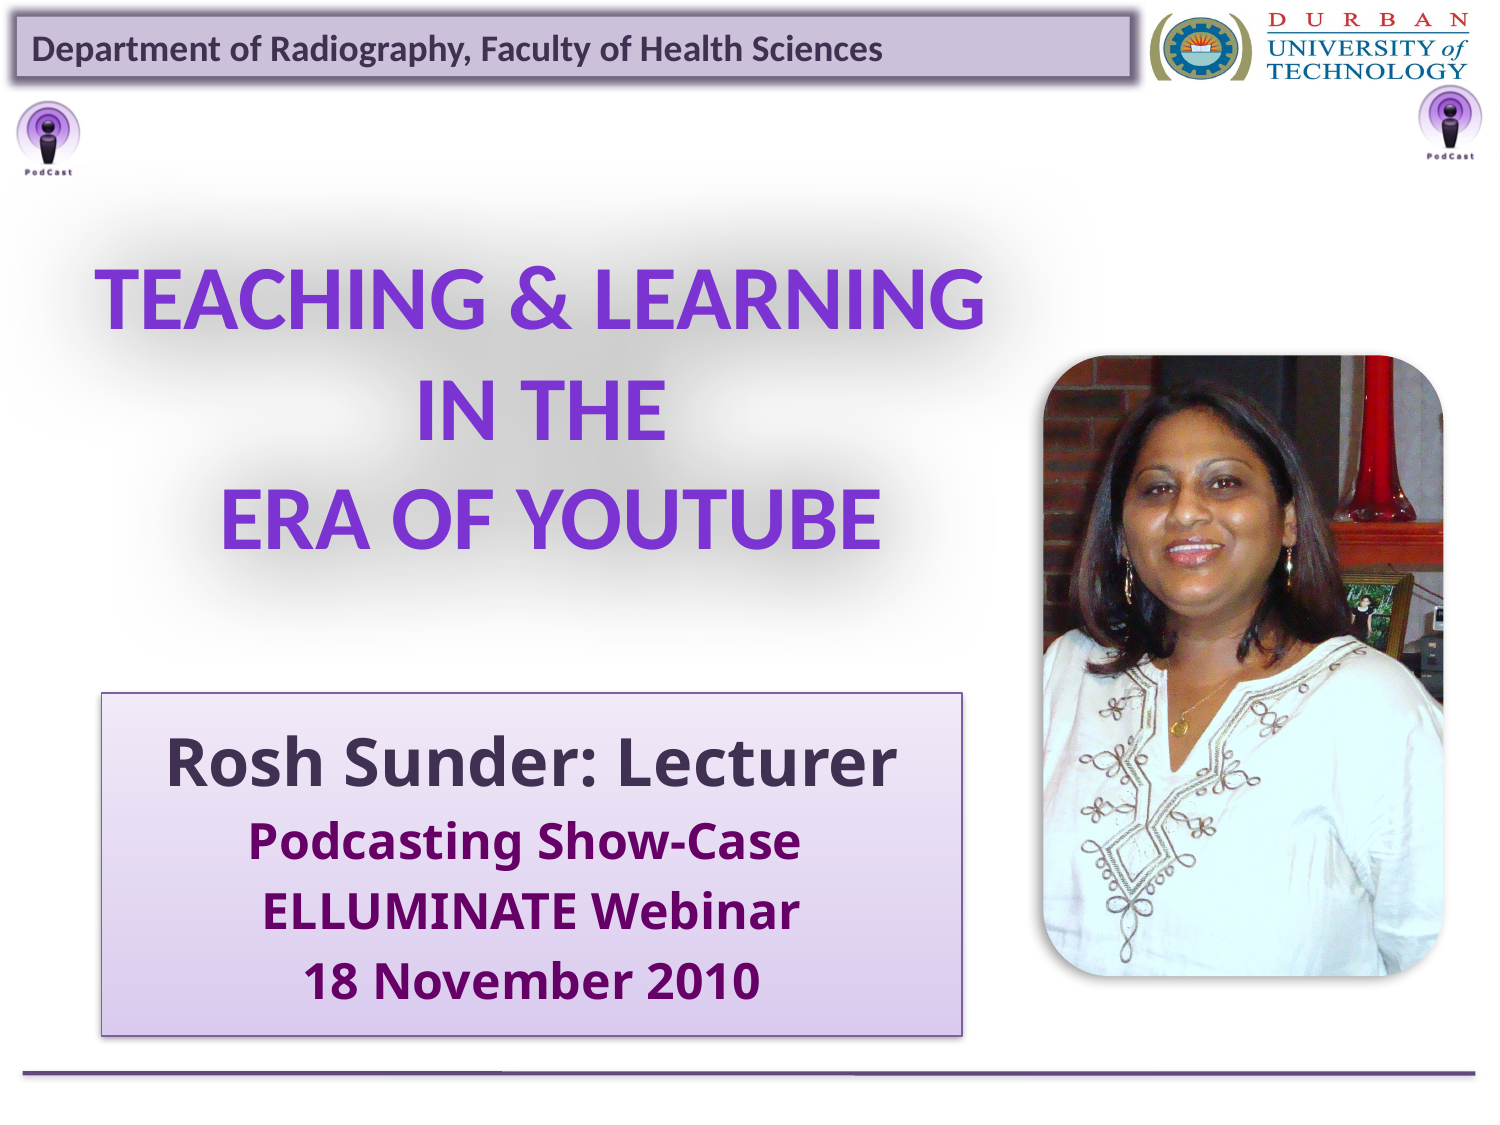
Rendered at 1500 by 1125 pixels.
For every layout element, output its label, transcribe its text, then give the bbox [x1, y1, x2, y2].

picture [0, 96, 98, 184]
subtitle Rosh Sunder: Lecturer Podcasting Show-Case ELLUMINATE Webinar 18 November 2010 [101, 692, 963, 1037]
title Teaching & Learning in the ERA of YouTube [0, 218, 1104, 588]
picture [1043, 355, 1444, 977]
picture [1149, 12, 1500, 168]
